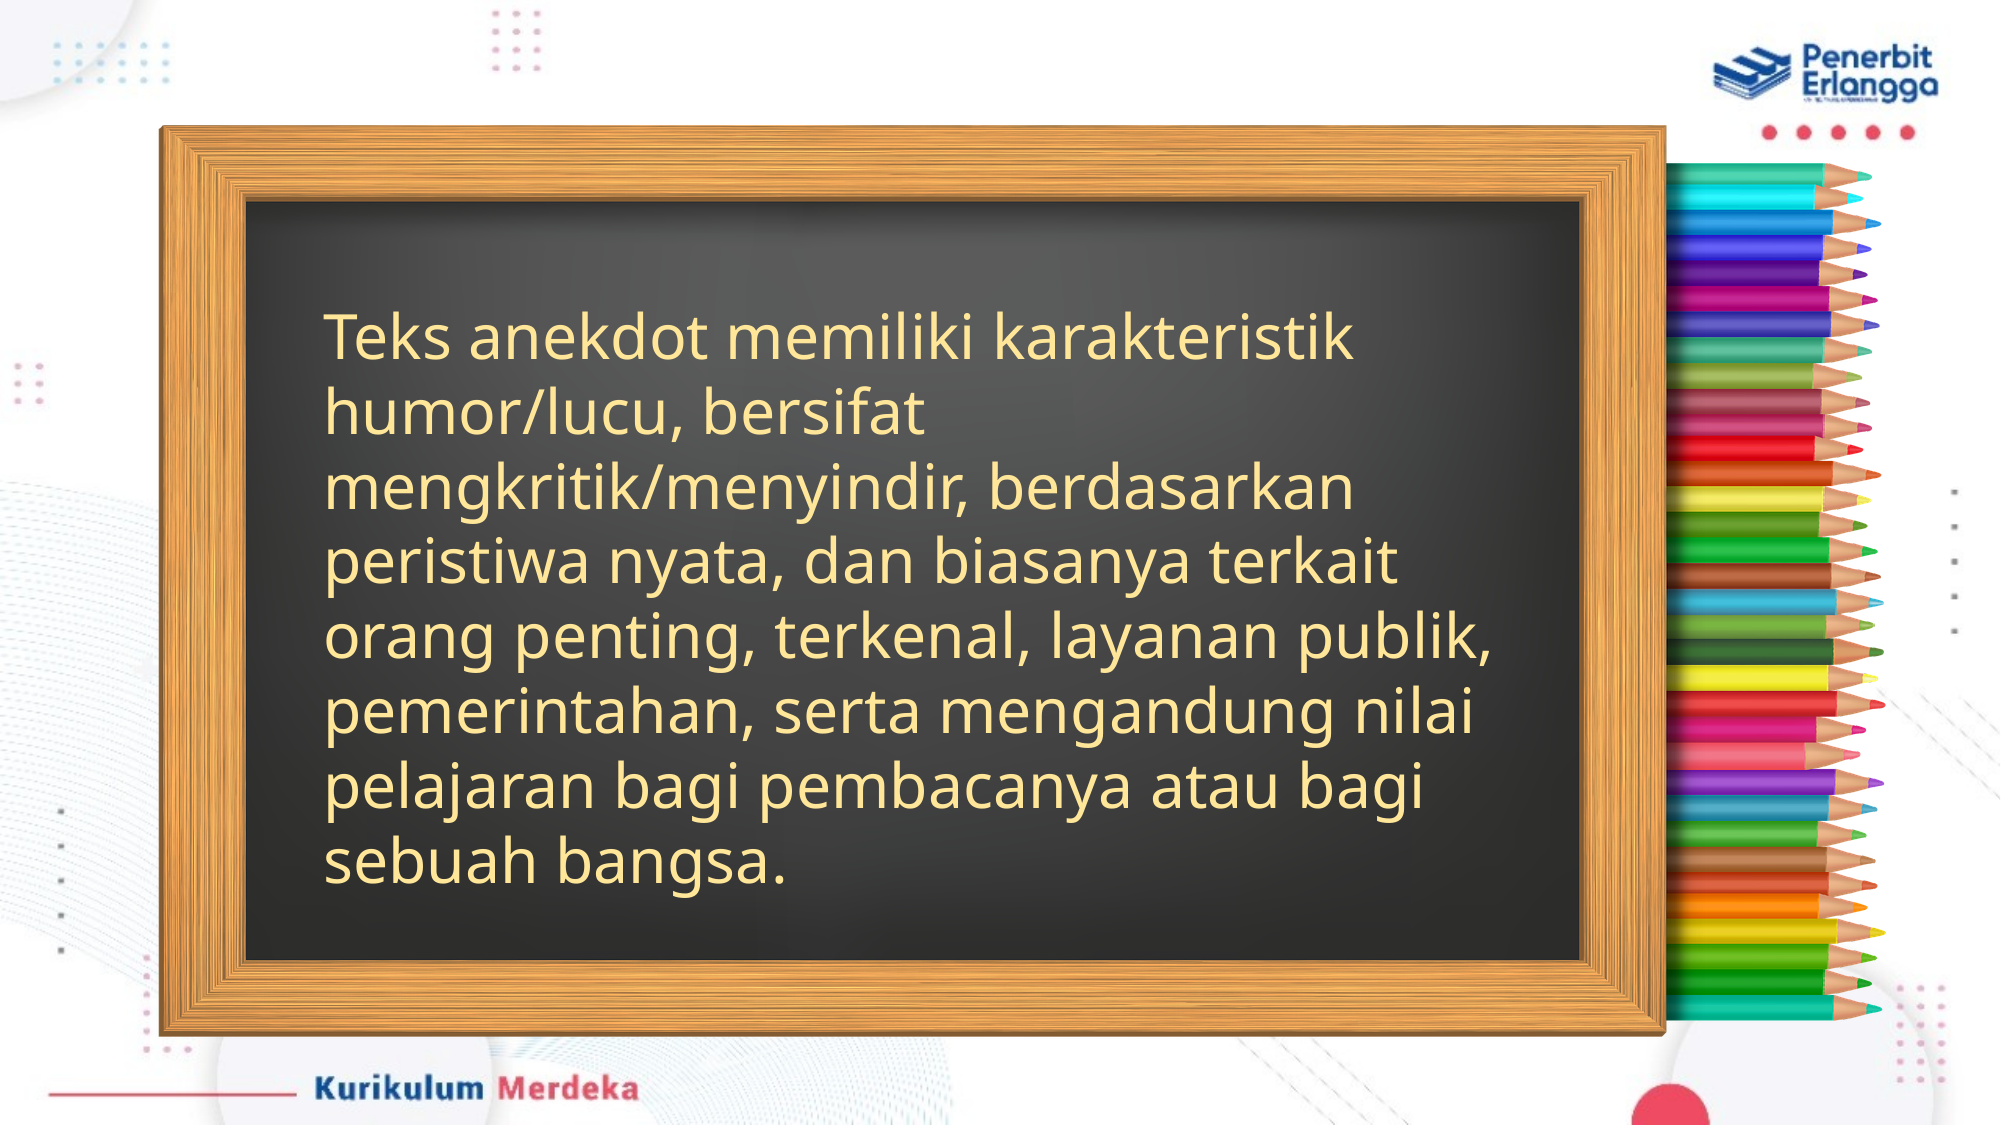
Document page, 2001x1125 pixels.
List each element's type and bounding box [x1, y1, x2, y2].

list [0, 0, 2000, 1125]
